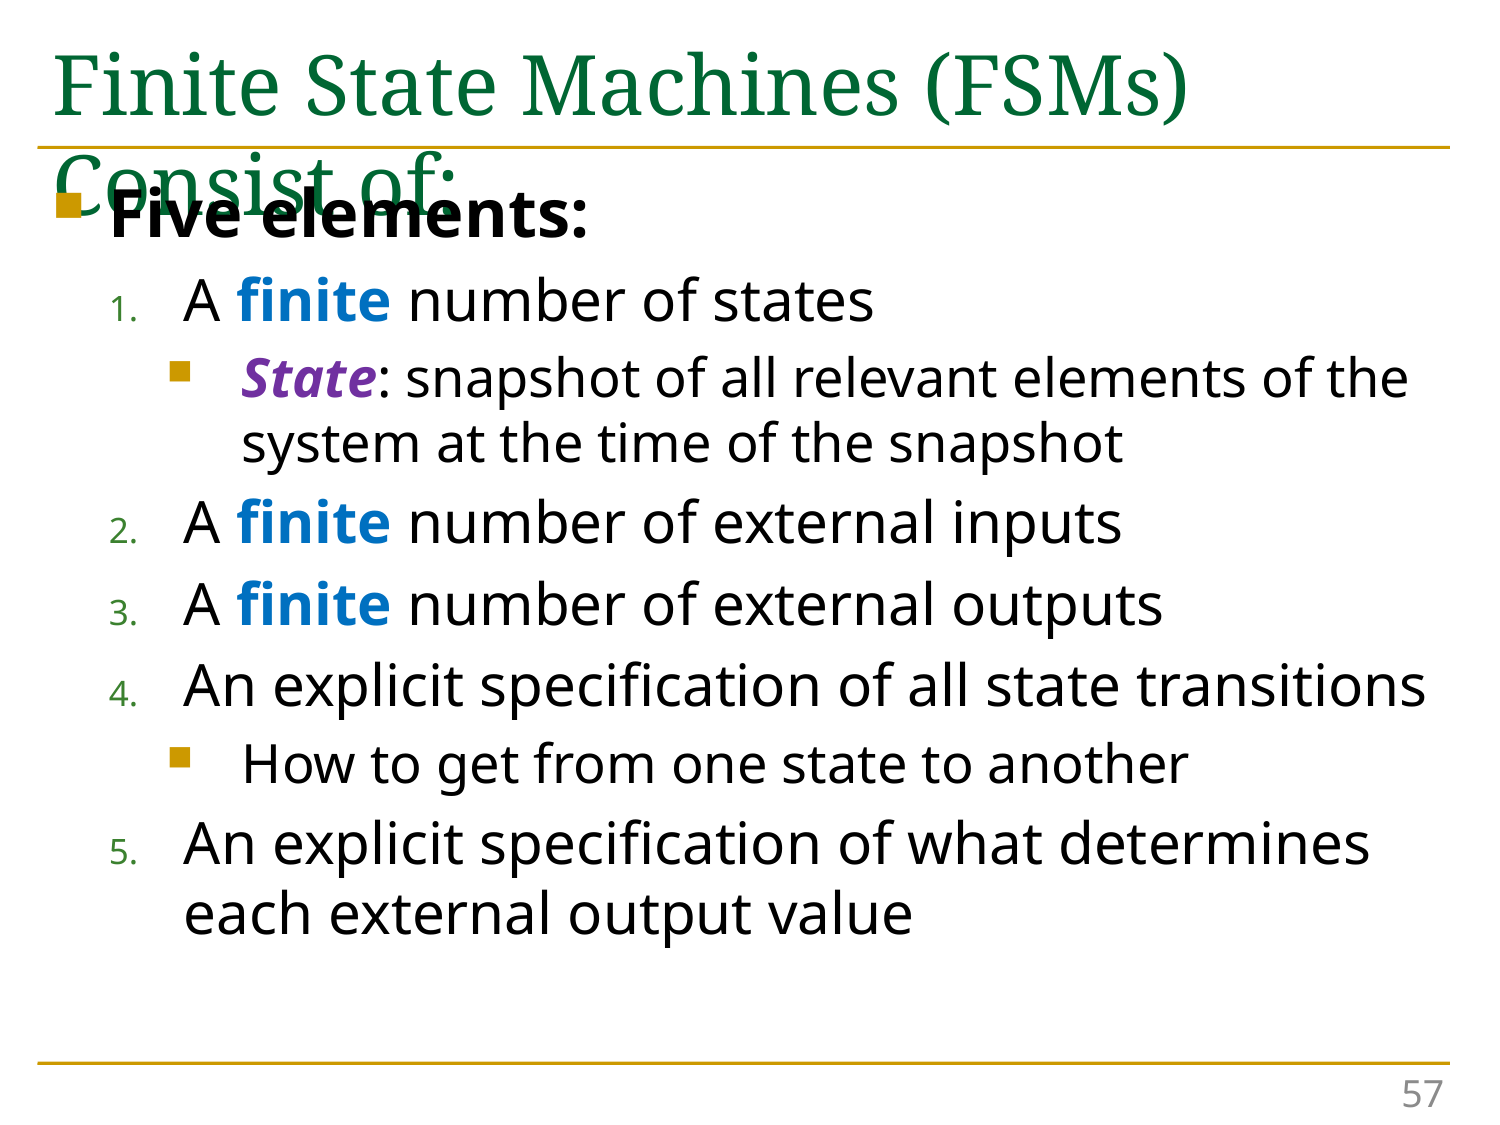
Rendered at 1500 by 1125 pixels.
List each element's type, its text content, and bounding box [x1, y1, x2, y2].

slide_number 57 [1121, 1066, 1460, 1125]
list Five elements: A finite number of states State: snapshot of all relevant elements of the system at the time of the snapshot A finite number of external inputs A finite number of external outputs An explicit specification of all state transitions How to get from one state to another An explicit specification of what determines each external output value [37, 163, 1450, 1016]
title Finite State Machines (FSMs) Consist of: [37, 24, 1450, 163]
